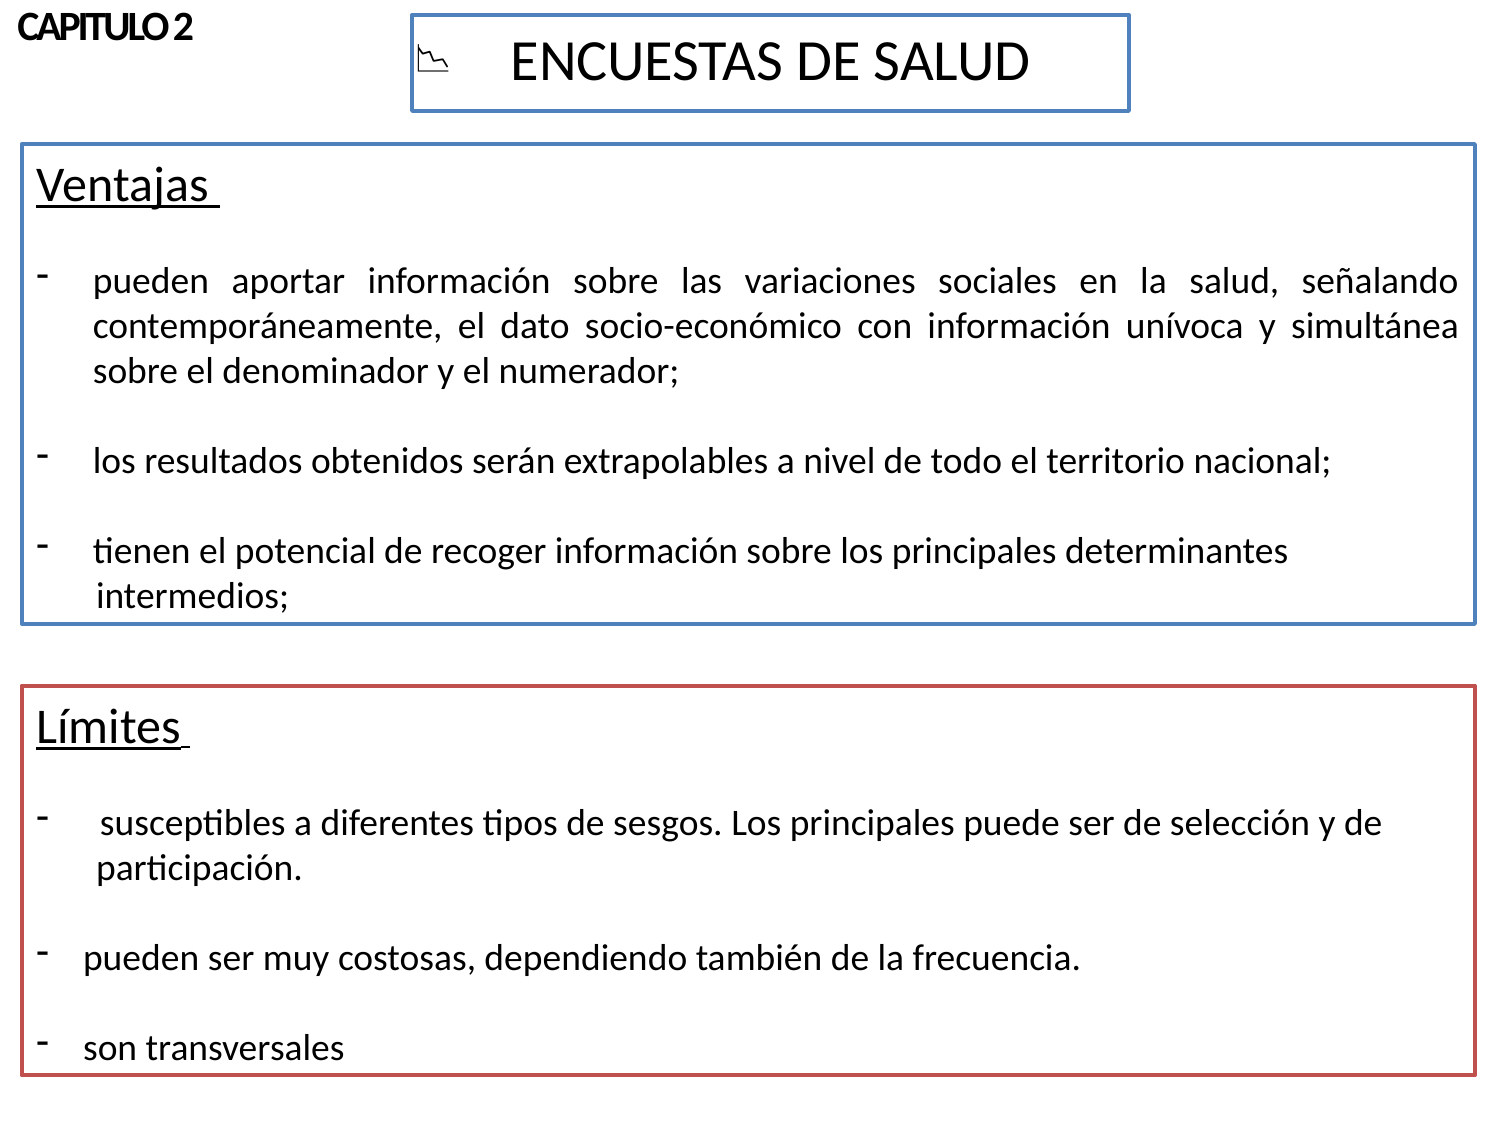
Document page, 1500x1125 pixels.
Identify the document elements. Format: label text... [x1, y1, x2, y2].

text_box Límites susceptibles a diferentes tipos de sesgos. Los principales puede ser de selección y de participación. pueden ser muy costosas, dependiendo también de la frecuencia. son transversales [20, 684, 1477, 1077]
text_box Ventajas pueden aportar información sobre las variaciones sociales en la salud, señalando contemporáneamente, el dato socio-económico con información unívoca y simultánea sobre el denominador y el numerador; los resultados obtenidos serán extrapolables a nivel de todo el territorio nacional; tienen el potencial de recoger información sobre los principales determinantes intermedios; [20, 142, 1477, 626]
text_box ENCUESTAS DE SALUD [410, 13, 1131, 113]
text_box 📉 [399, 26, 476, 86]
title CAPITULO 2 [2, 0, 219, 126]
